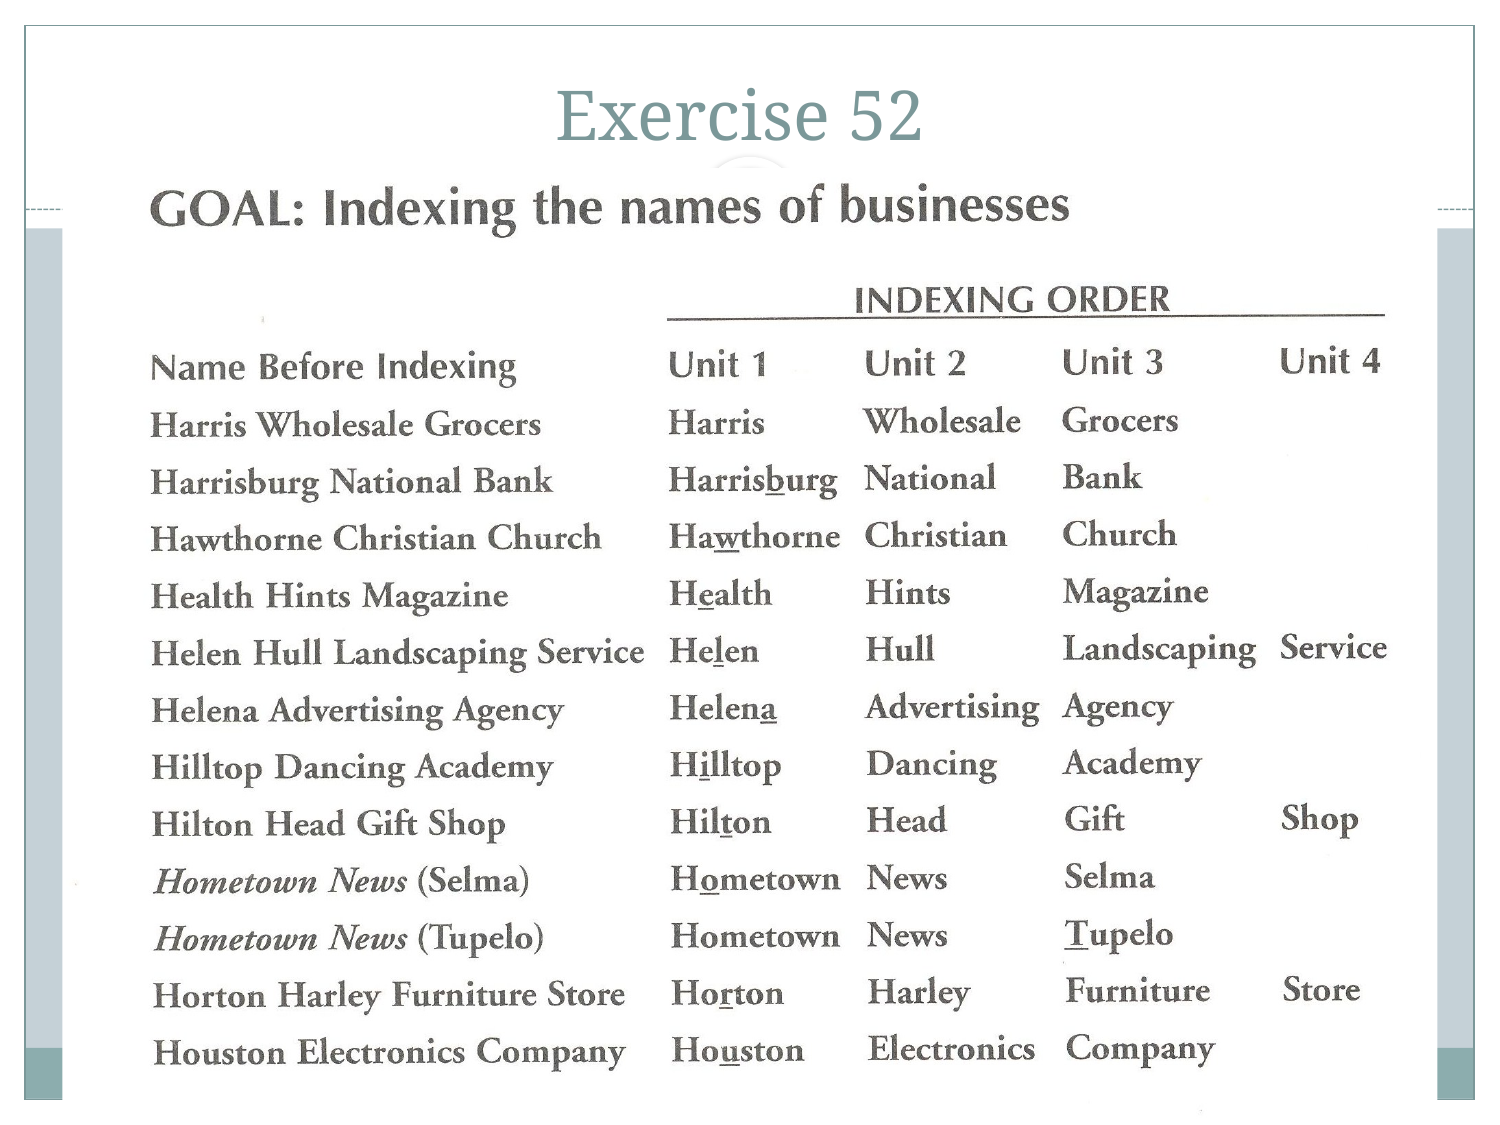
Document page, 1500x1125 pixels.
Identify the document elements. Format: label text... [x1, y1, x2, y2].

title Exercise 52 [49, 37, 1450, 162]
picture [62, 168, 1438, 1125]
